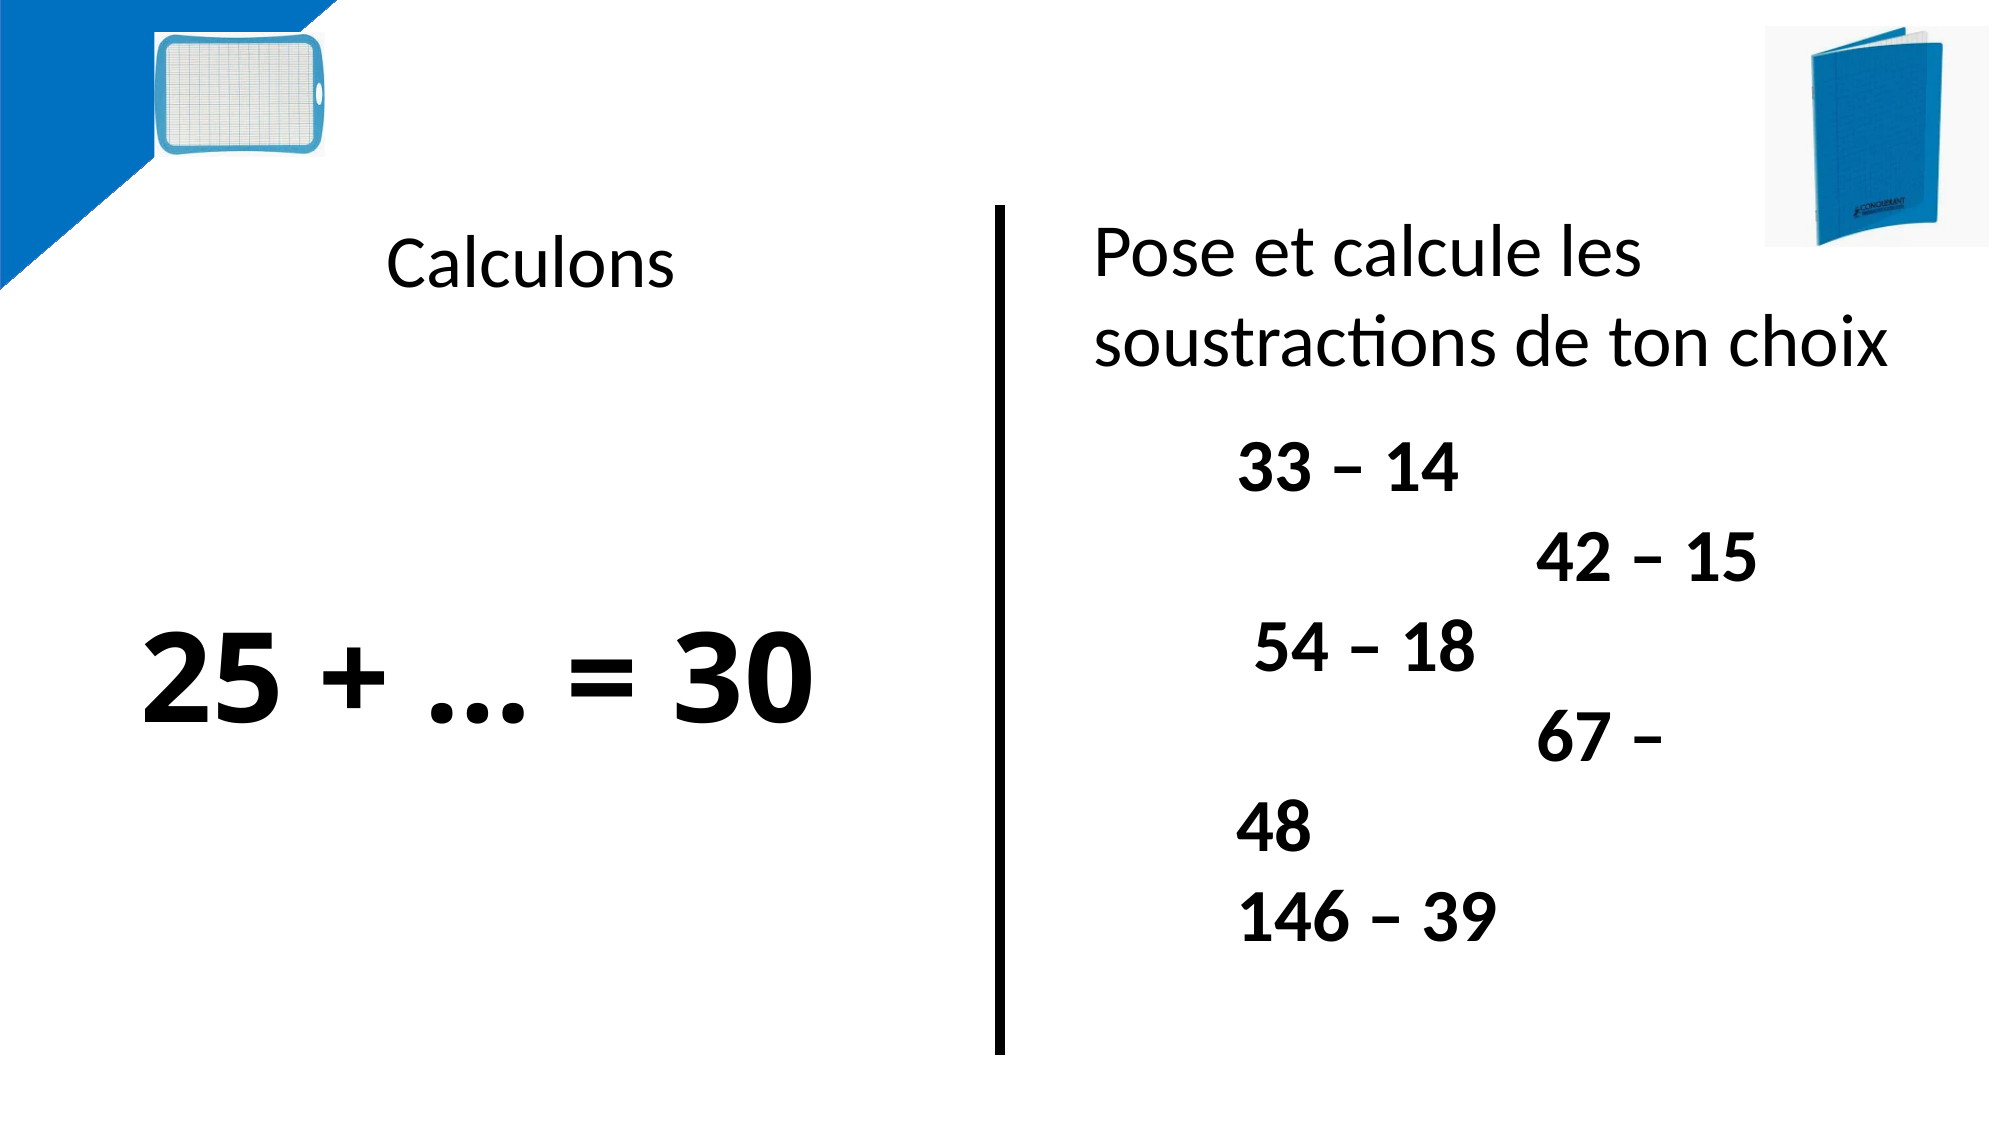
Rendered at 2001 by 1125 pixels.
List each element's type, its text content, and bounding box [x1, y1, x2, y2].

picture [154, 32, 325, 157]
text_box 33 – 14 42 – 15 54 – 18 67 – 48 146 – 39 [1221, 408, 1795, 964]
text_box Pose et calcule les soustractions de ton choix [1078, 193, 1935, 389]
text_box Calculons [371, 205, 709, 311]
picture [1765, 26, 1989, 247]
text_box 25 + … = 30 [76, 590, 880, 755]
text_box [0, 0, 337, 290]
